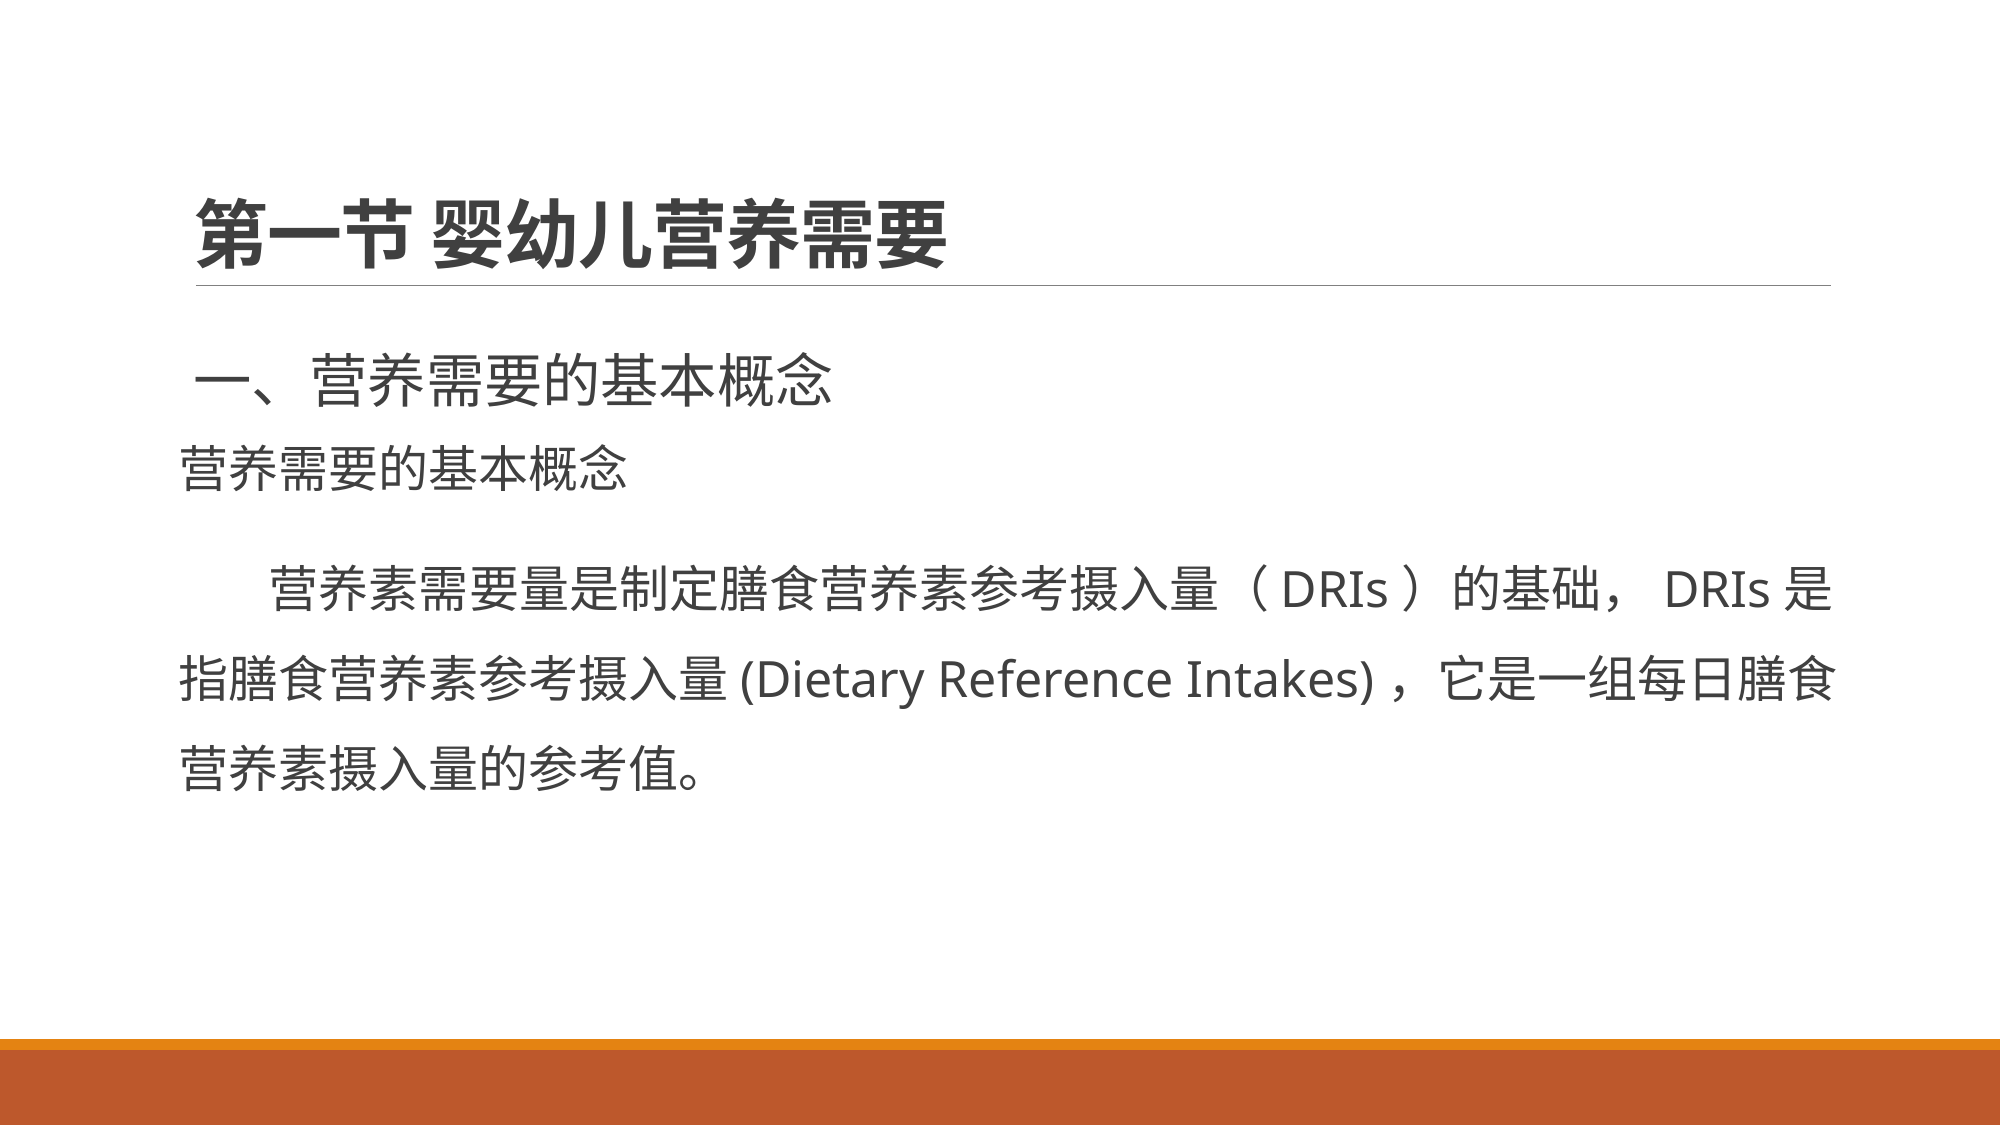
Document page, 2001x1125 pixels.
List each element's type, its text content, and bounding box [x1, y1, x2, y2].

list 一、营养需要的基本概念 营养需要的基本概念 营养素需要量是制定膳食营养素参考摄入量（DRIs）的基础，DRIs是指膳食营养素参考摄入量(Dietary Reference Intakes)，它是一组每日膳食营养素摄入量的参考值。 [178, 235, 1869, 885]
title 第一节 婴幼儿营养需要 [178, 47, 1830, 235]
